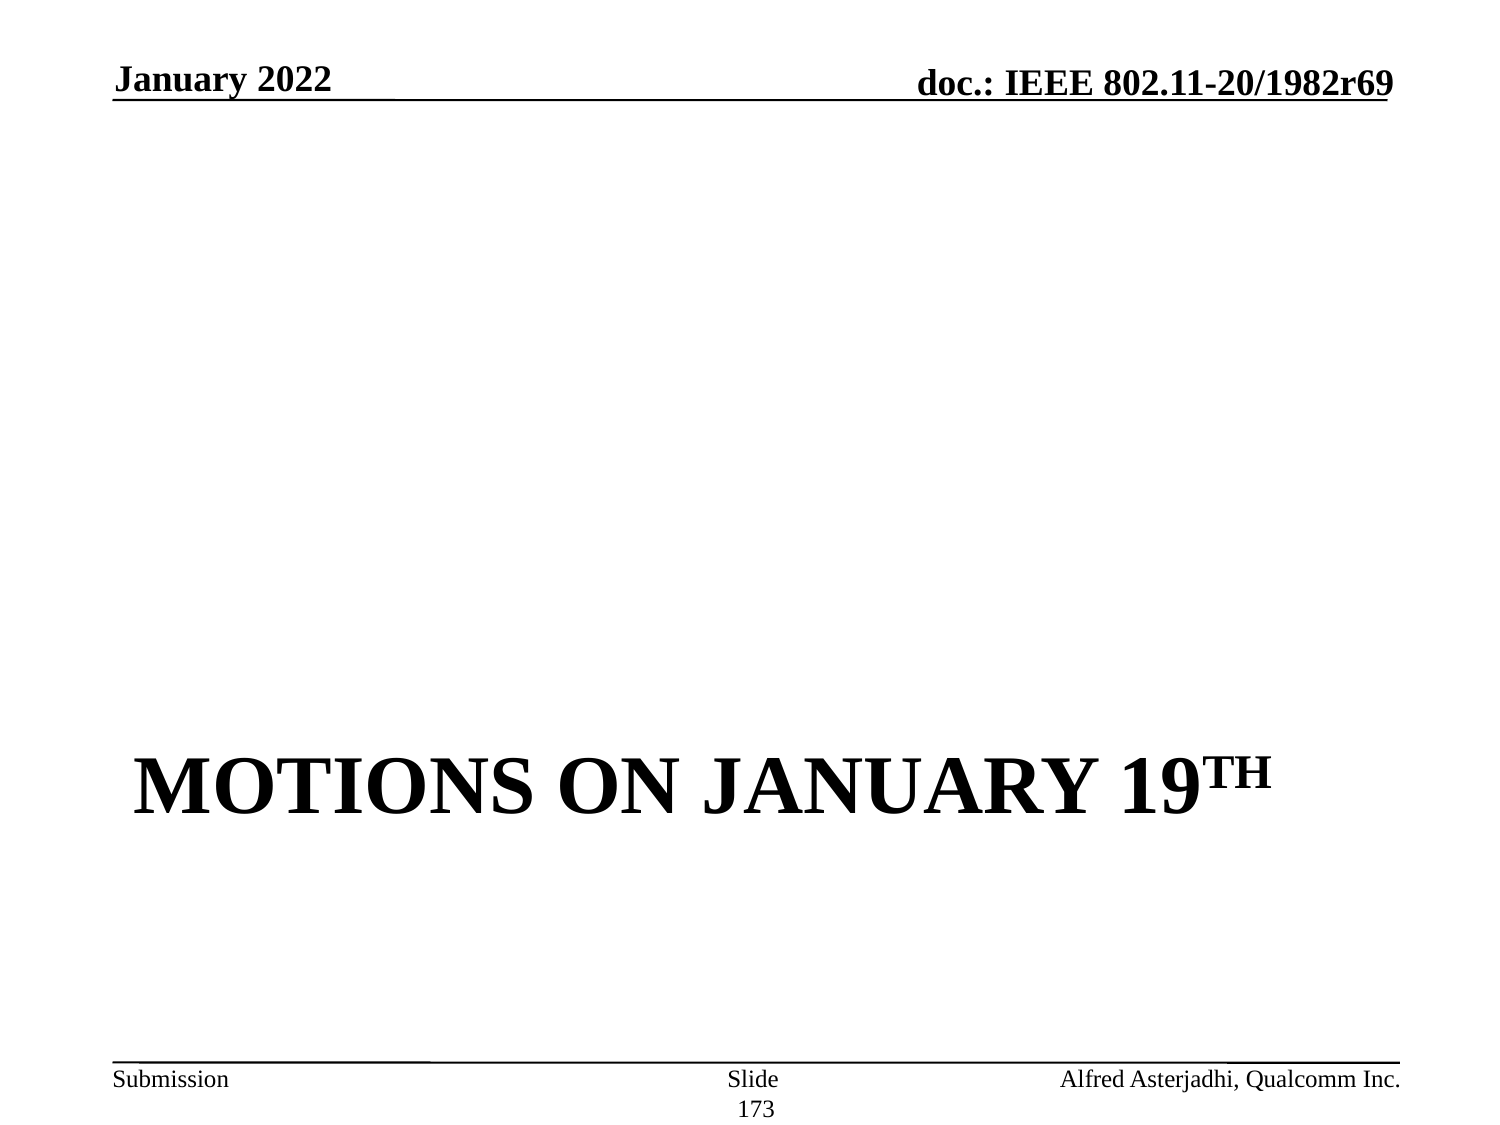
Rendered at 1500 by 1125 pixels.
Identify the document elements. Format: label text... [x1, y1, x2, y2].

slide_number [114, 54, 423, 100]
slide_number Slide 173 [712, 1061, 800, 1123]
title Motions on January 19th [118, 722, 1394, 947]
footer Alfred Asterjadhi, Qualcomm Inc. [878, 1061, 1402, 1093]
